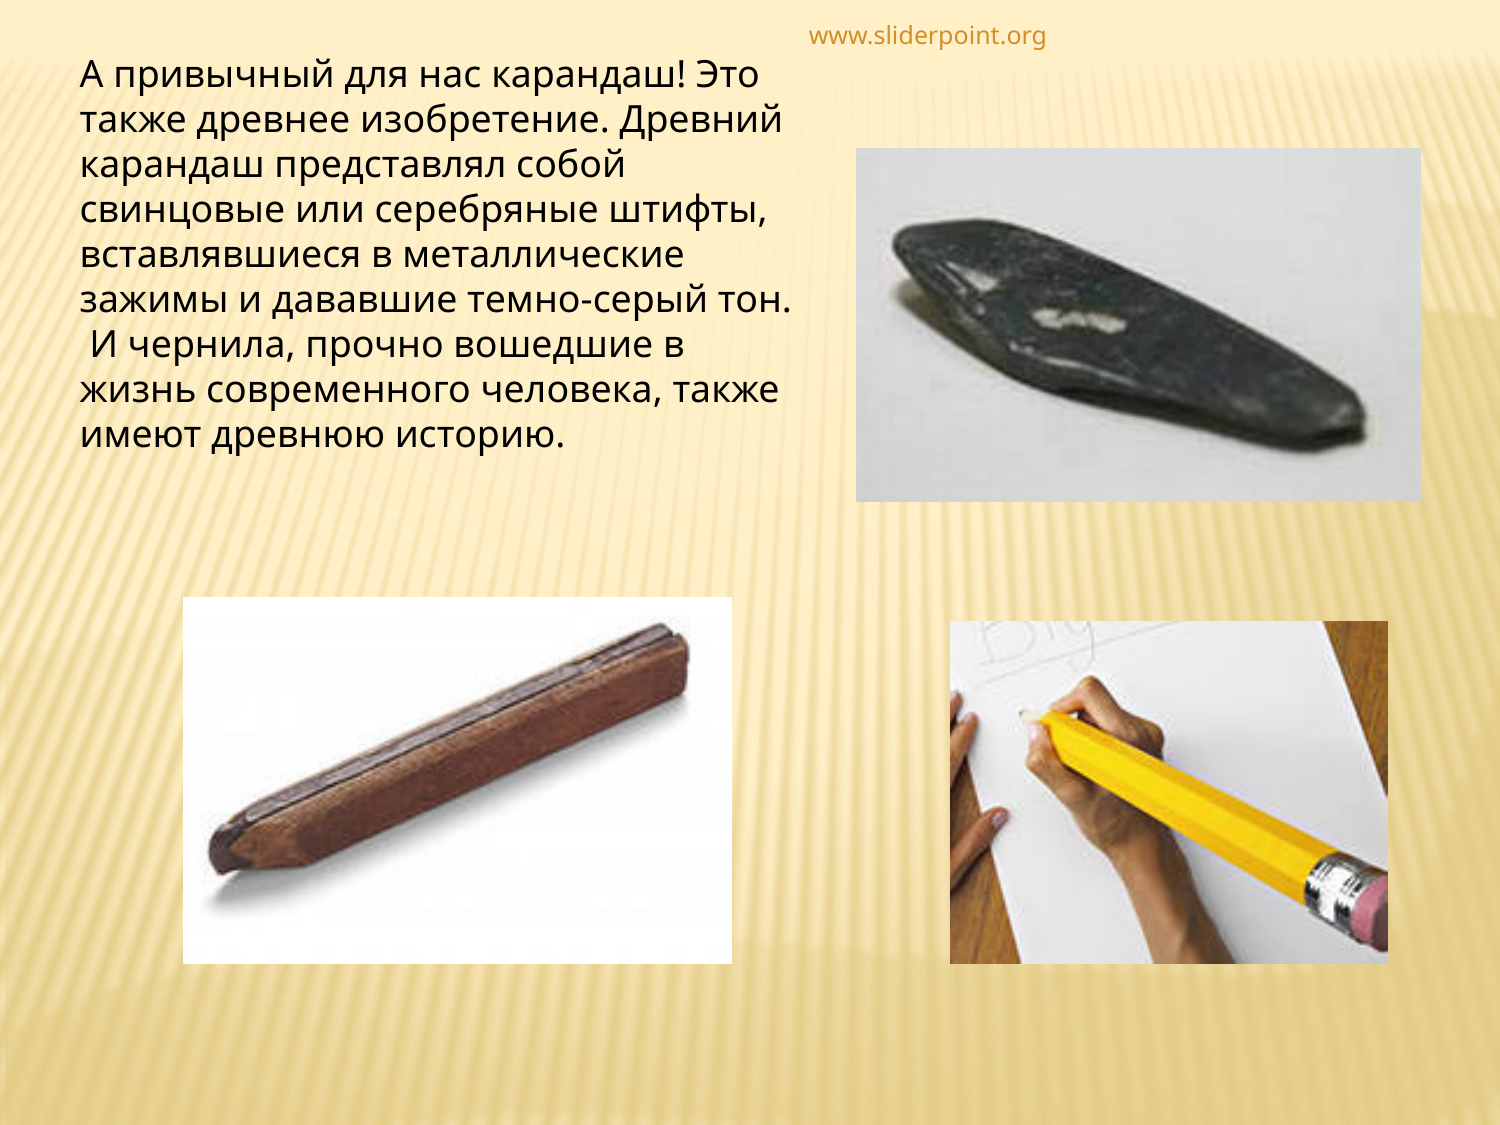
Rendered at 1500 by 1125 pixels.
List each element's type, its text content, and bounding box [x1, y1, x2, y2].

text_box А привычный для нас карандаш! Это также древнее изобретение. Древний карандаш представлял собой свинцовые или серебряные штифты, вставлявшиеся в металлические зажимы и дававшие темно-серый тон. И чернила, прочно вошедшие в жизнь современного человека, также имеют древнюю историю. [64, 42, 815, 463]
picture [855, 148, 1421, 502]
picture [950, 621, 1389, 964]
footer www.sliderpoint.org [512, 12, 1063, 60]
picture [182, 597, 732, 965]
